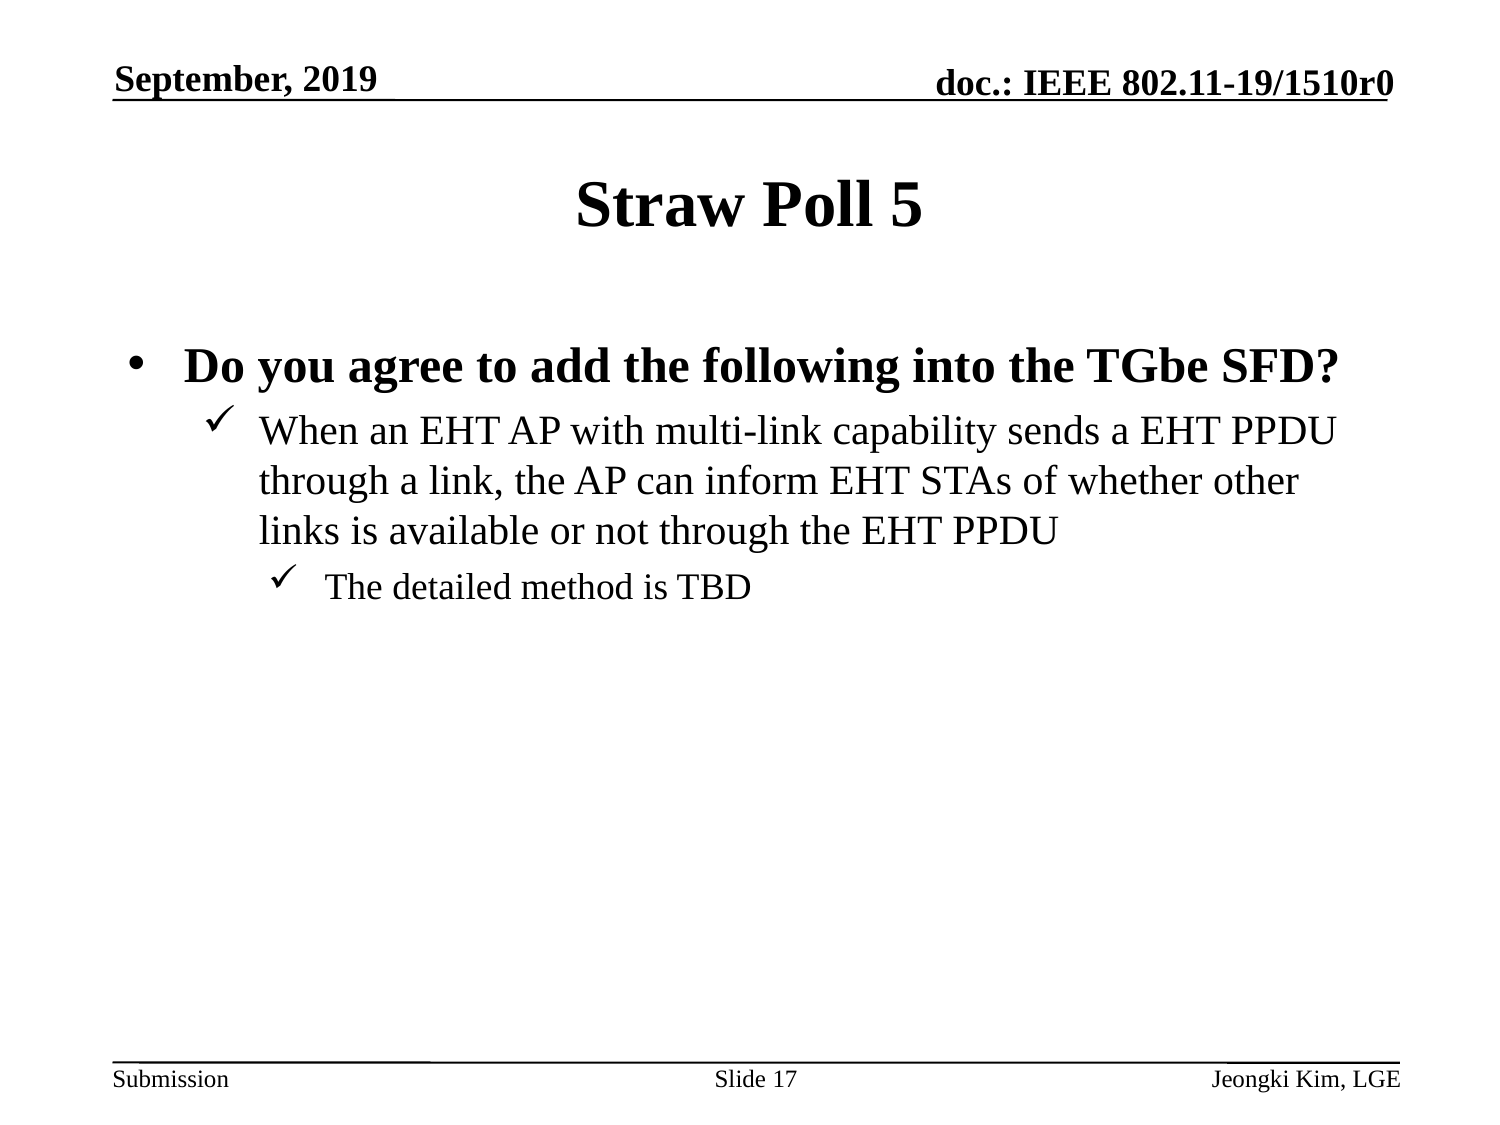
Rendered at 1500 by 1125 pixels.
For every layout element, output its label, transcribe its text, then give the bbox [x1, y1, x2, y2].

footer Jeongki Kim, LGE [878, 1061, 1402, 1093]
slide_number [114, 54, 423, 100]
list Do you agree to add the following into the TGbe SFD? When an EHT AP with multi-link capability sends a EHT PPDU through a link, the AP can inform EHT STAs of whether other links is available or not through the EHT PPDU The detailed method is TBD [112, 324, 1388, 1000]
title Straw Poll 5 [112, 112, 1388, 288]
slide_number Slide 17 [712, 1061, 800, 1123]
